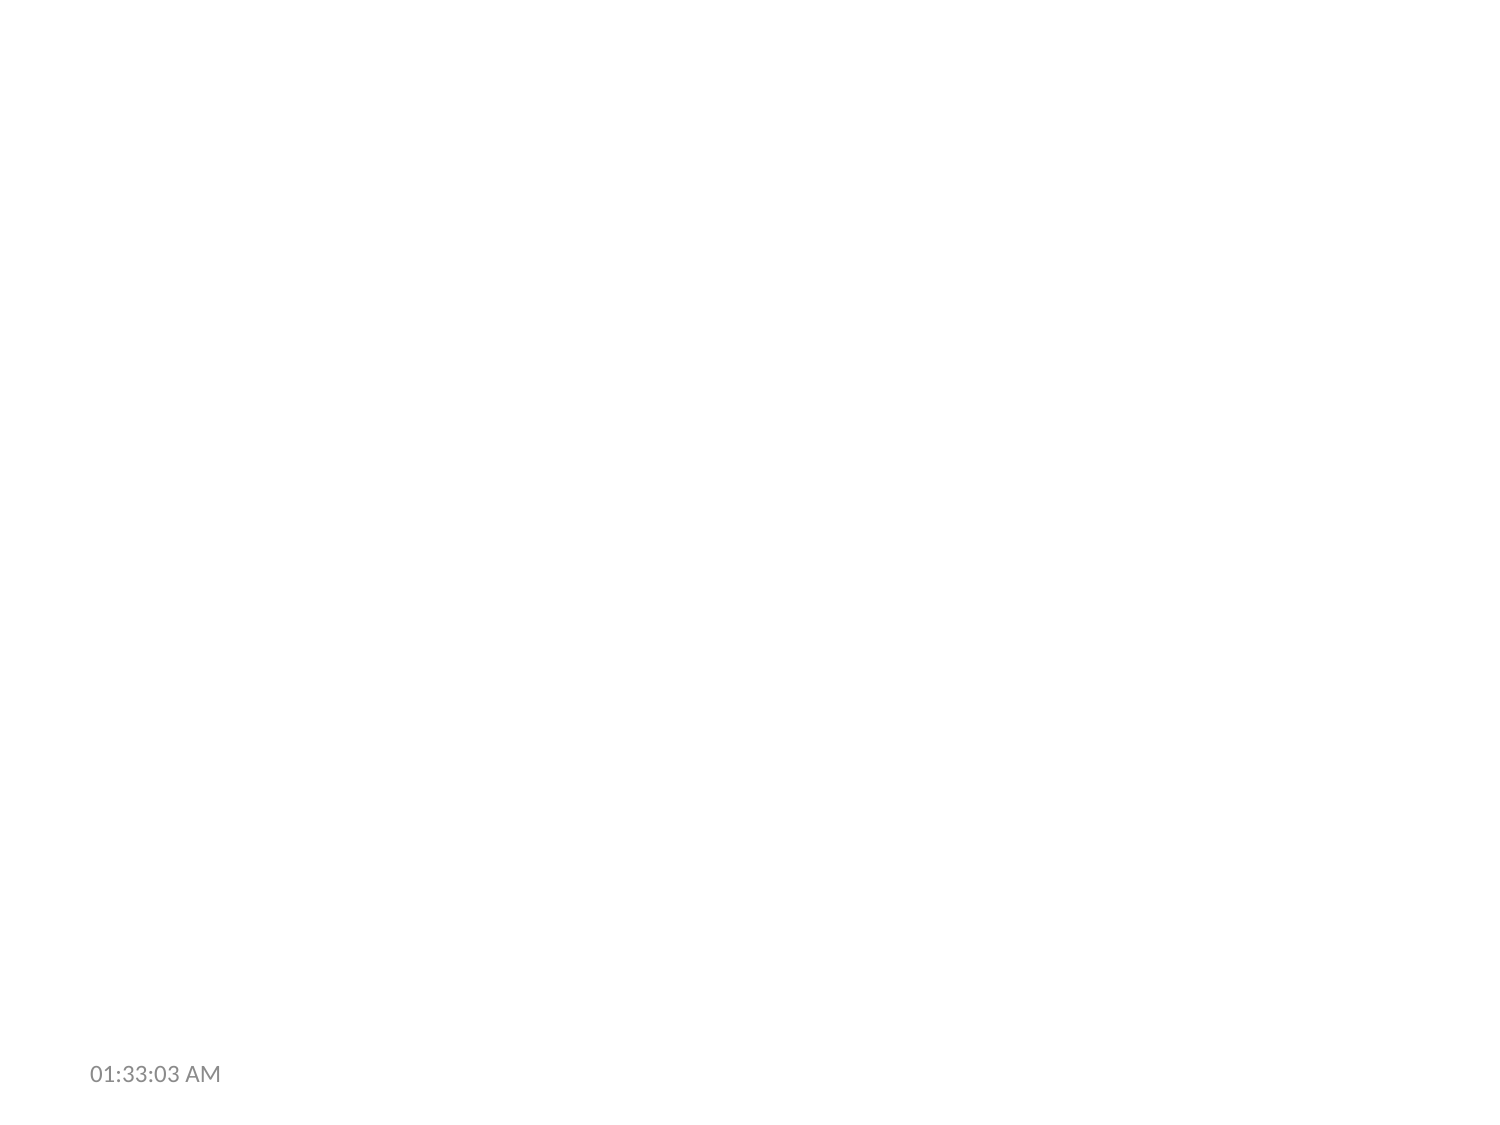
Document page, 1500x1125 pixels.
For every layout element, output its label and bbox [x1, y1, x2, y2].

slide_number [75, 1042, 425, 1103]
